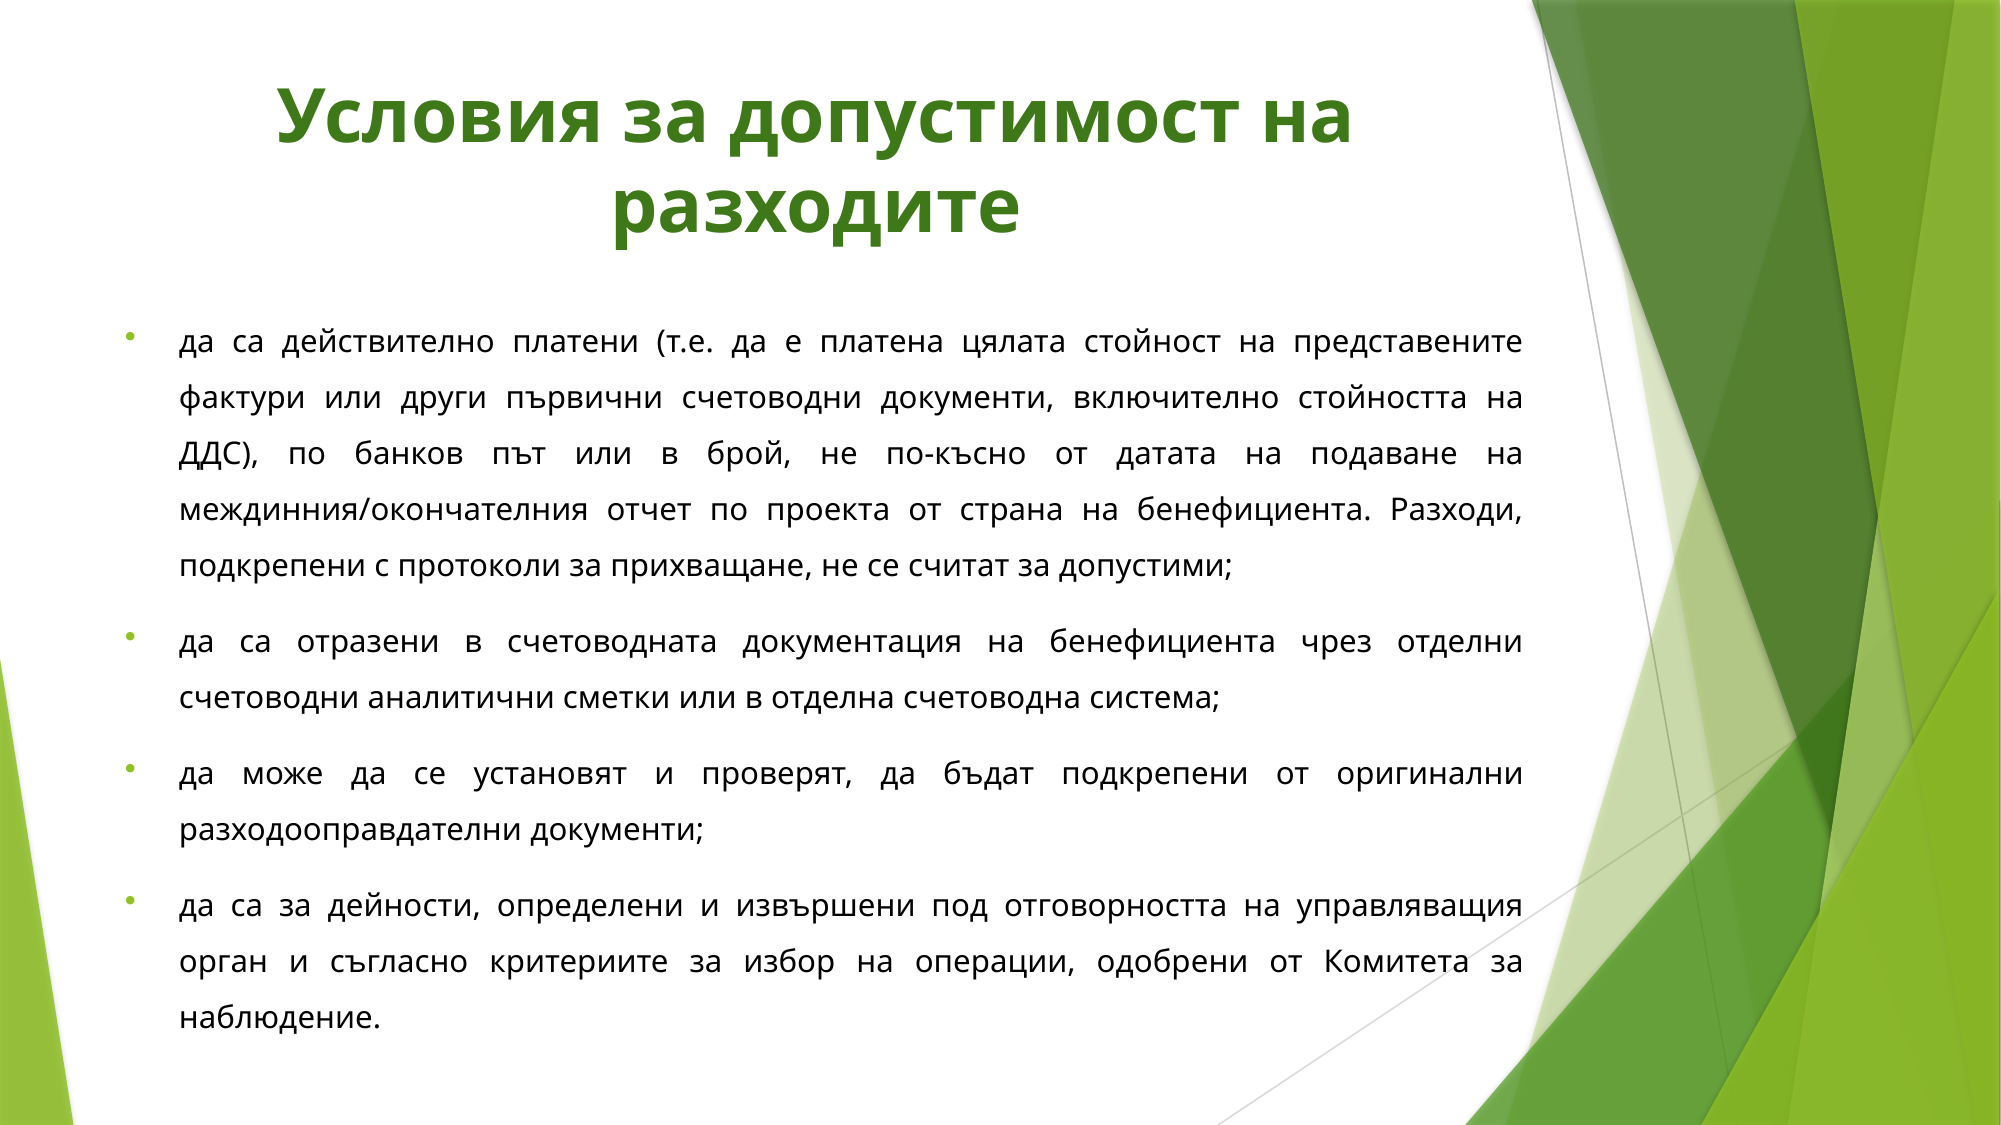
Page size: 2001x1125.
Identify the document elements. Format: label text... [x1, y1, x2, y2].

list да са действително платени (т.е. да е платена цялата стойност на представените фактури или други първични счетоводни документи, включително стойността на ДДС), по банков път или в брой, не по-късно от датата на подаване на междинния/окончателния отчет по проекта от страна на бенефициента. Разходи, подкрепени с протоколи за прихващане, не се считат за допустими; да са отразени в счетоводната документация на бенефициента чрез отделни счетоводни аналитични сметки или в отделна счетоводна система; да може да се установят и проверят, да бъдат подкрепени от оригинални разходооправдателни документи; да са за дейности, определени и извършени под отговорността на управляващия орган и съгласно критериите за избор на операции, одобрени от Комитета за наблюдение. [111, 294, 1541, 1045]
title Условия за допустимост на разходите [111, 60, 1522, 173]
